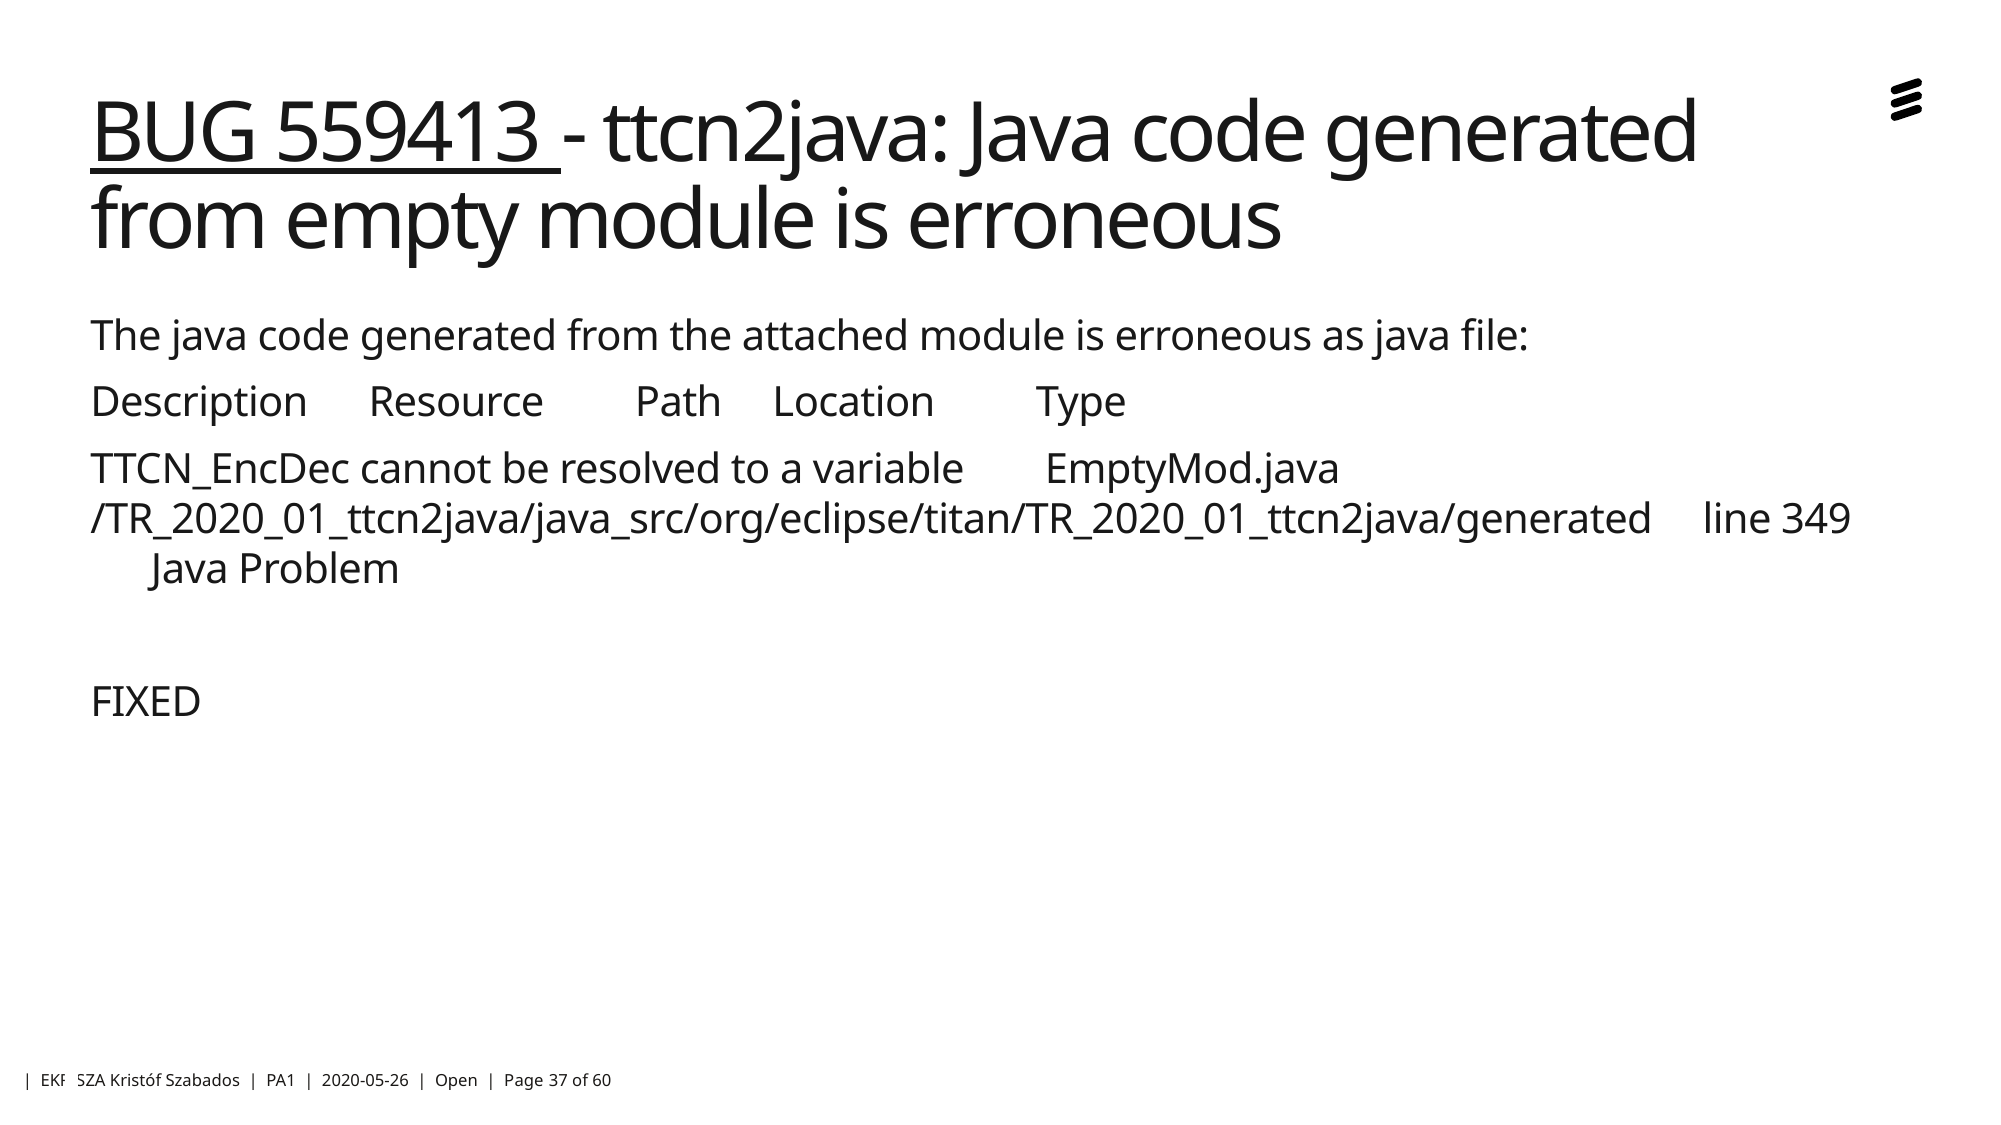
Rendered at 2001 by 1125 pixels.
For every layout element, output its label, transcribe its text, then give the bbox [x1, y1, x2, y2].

list The java code generated from the attached module is erroneous as java file: Description Resource Path Location Type TTCN_EncDec cannot be resolved to a variable EmptyMod.java /TR_2020_01_ttcn2java/java_src/org/eclipse/titan/TR_2020_01_ttcn2java/generated line 349 Java Problem FIXED [78, 302, 1922, 1024]
title BUG 559413 - ttcn2java: Java code generated from empty module is erroneous [78, 77, 1805, 256]
